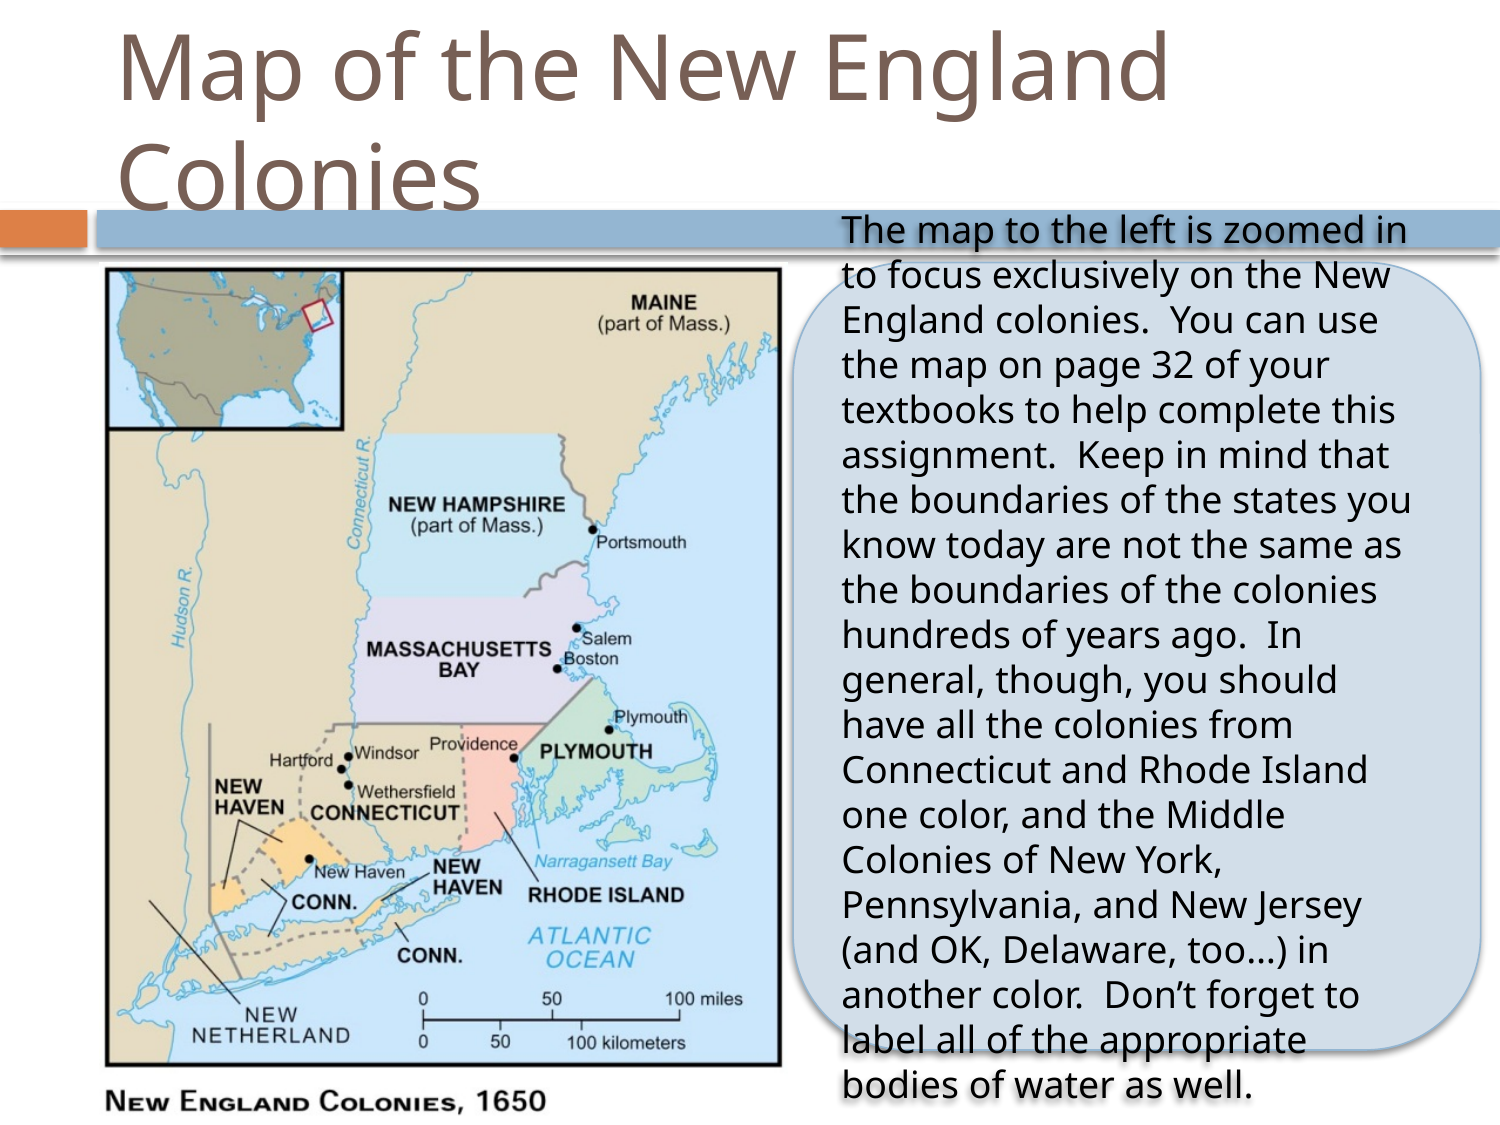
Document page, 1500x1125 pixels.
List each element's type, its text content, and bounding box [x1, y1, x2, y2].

text_box The map to the left is zoomed in to focus exclusively on the New England colonies. You can use the map on page 32 of your textbooks to help complete this assignment. Keep in mind that the boundaries of the states you know today are not the same as the boundaries of the colonies hundreds of years ago. In general, though, you should have all the colonies from Connecticut and Rhode Island one color, and the Middle Colonies of New York, Pennsylvania, and New Jersey (and OK, Delaware, too…) in another color. Don’t forget to label all of the appropriate bodies of water as well. [793, 261, 1482, 1051]
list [99, 262, 788, 1125]
title Map of the New England Colonies [100, 37, 1438, 200]
